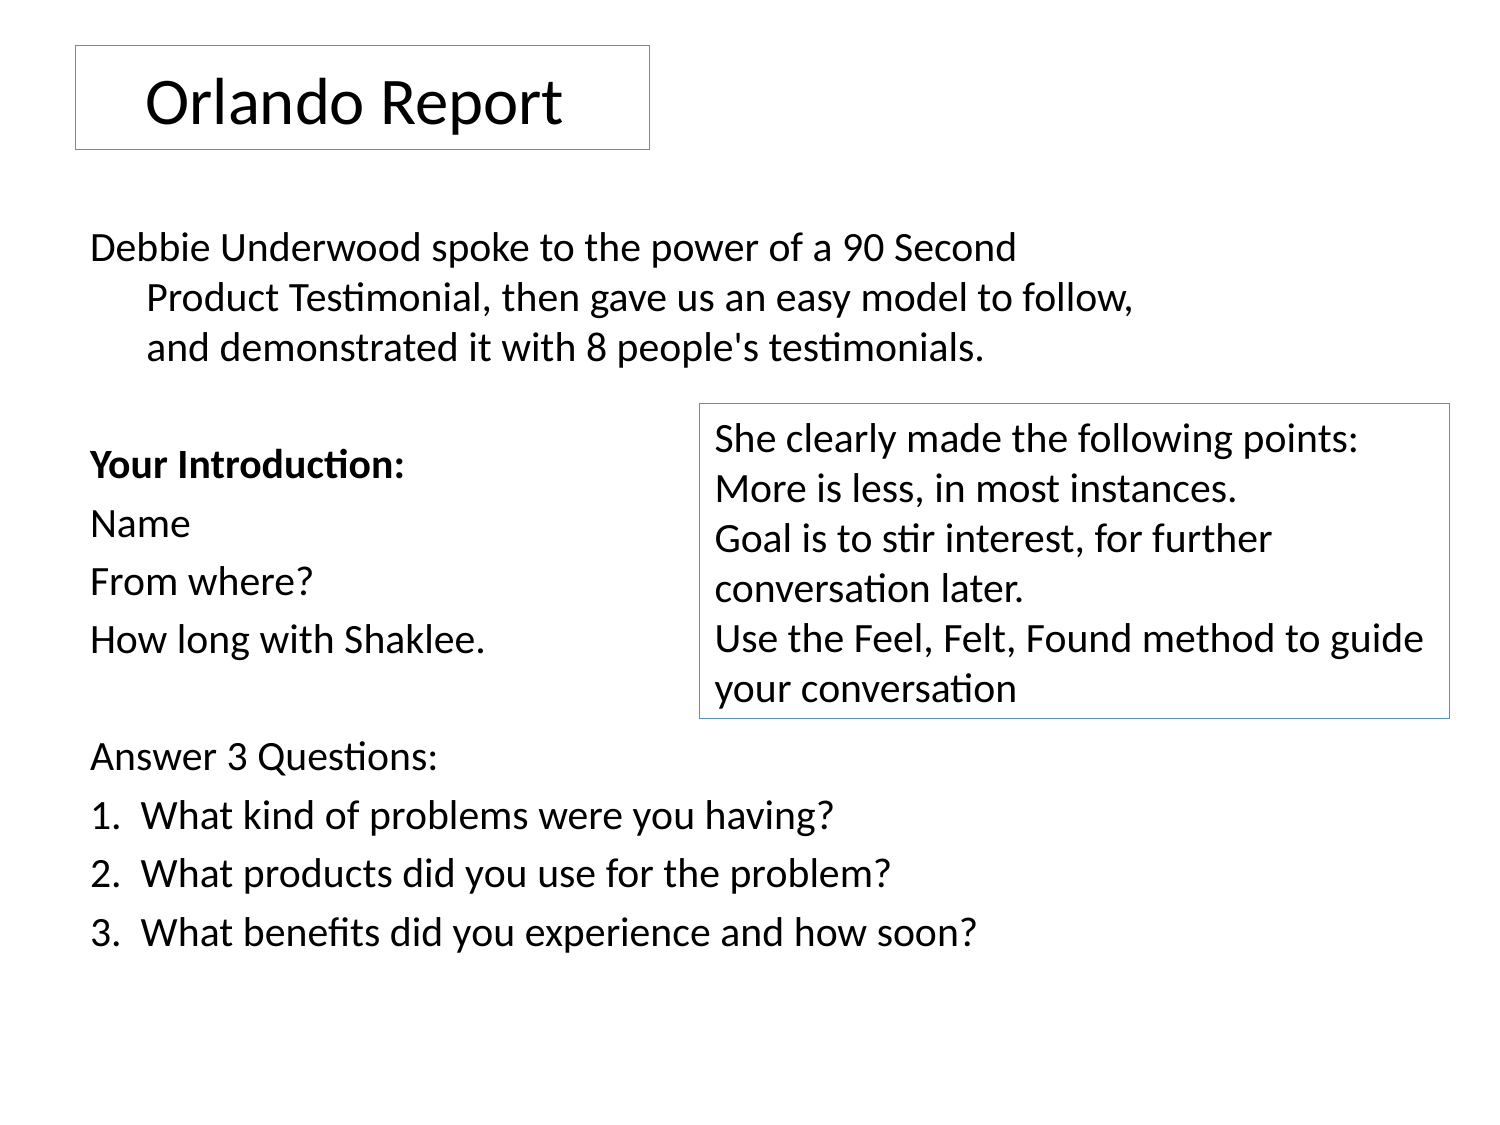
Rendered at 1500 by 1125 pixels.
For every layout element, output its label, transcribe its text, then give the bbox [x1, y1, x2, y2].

text_box She clearly made the following points: More is less, in most instances. Goal is to stir interest, for further conversation later. Use the Feel, Felt, Found method to guide your conversation [699, 403, 1450, 719]
list Debbie Underwood spoke to the power of a 90 Second Product Testimonial, then gave us an easy model to follow, and demonstrated it with 8 people's testimonials. Your Introduction: Name From where? How long with Shaklee. Answer 3 Questions: 1. What kind of problems were you having? 2. What products did you use for the problem? 3. What benefits did you experience and how soon? [75, 212, 1163, 1075]
title Orlando Report [75, 45, 650, 150]
